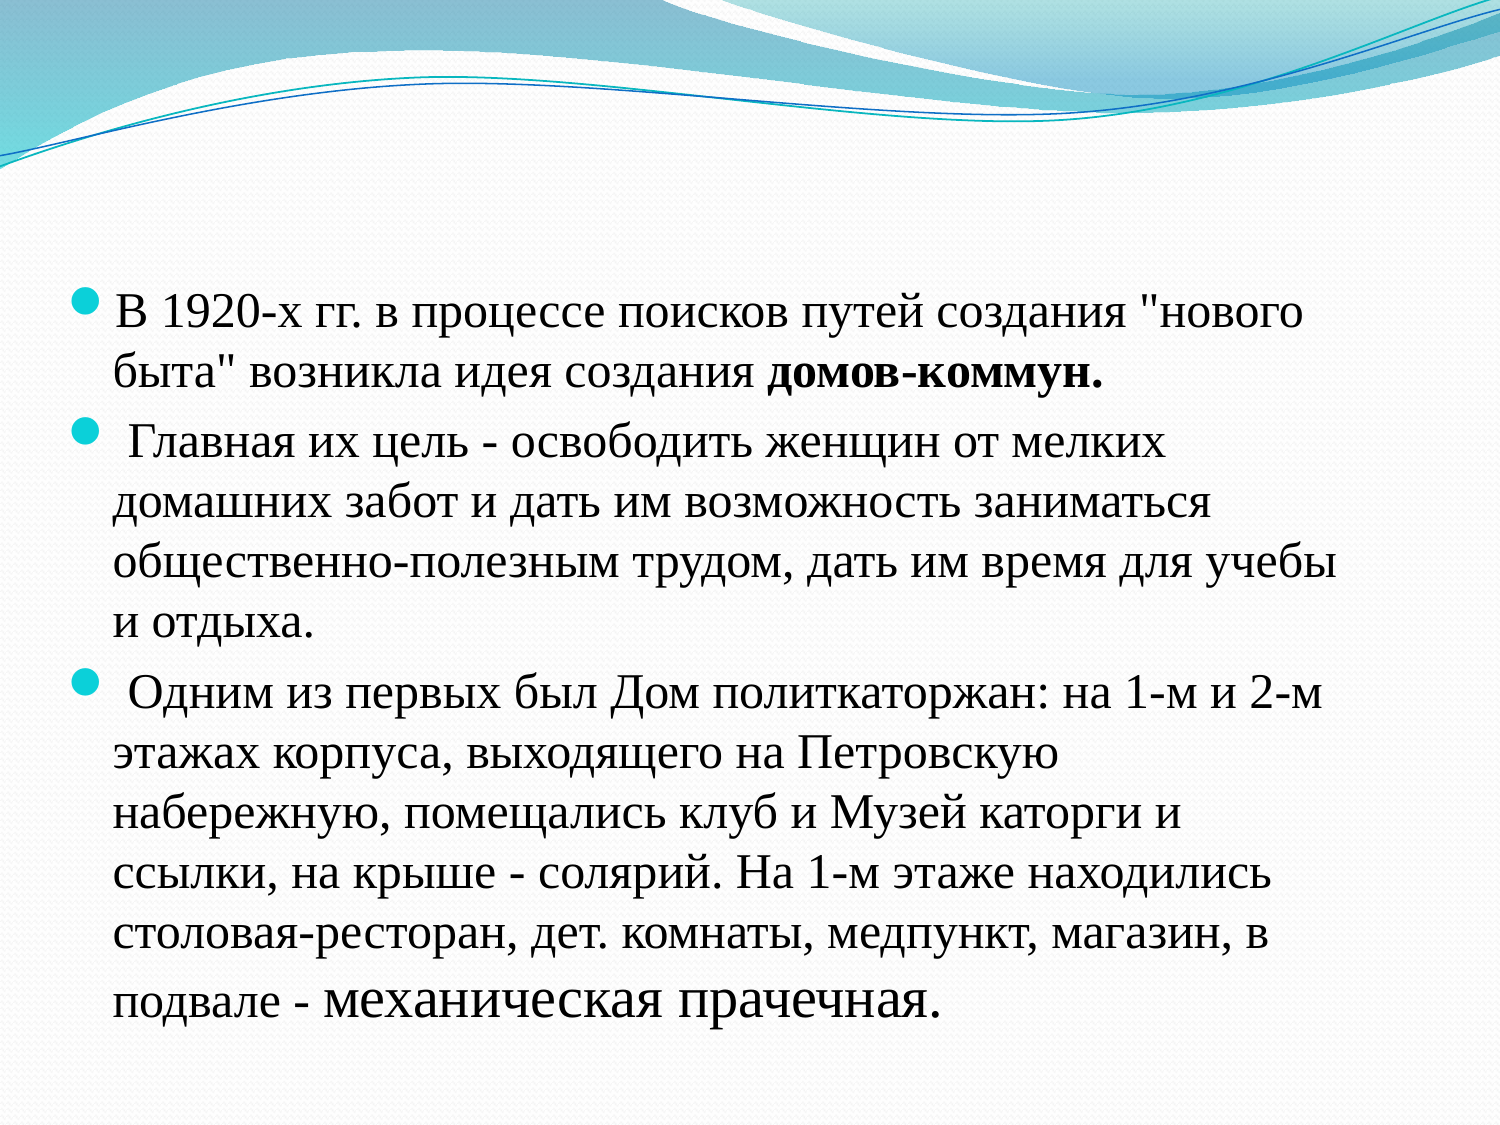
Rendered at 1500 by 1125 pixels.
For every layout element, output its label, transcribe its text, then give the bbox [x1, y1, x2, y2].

text_box В 1920-х гг. в процессе поисков путей создания "нового быта" возникла идея создания домов-коммун. Главная их цель - освободить женщин от мелких домашних забот и дать им возможность заниматься общественно-полезным трудом, дать им время для учебы и отдыха. Одним из первых был Дом политкаторжан: на 1-м и 2-м этажах корпуса, выходящего на Петровскую набережную, помещались клуб и Музей каторги и ссылки, на крыше - солярий. На 1-м этаже находились столовая-ресторан, дет. комнаты, медпункт, магазин, в подвале - механическая прачечная. [53, 269, 1353, 1037]
